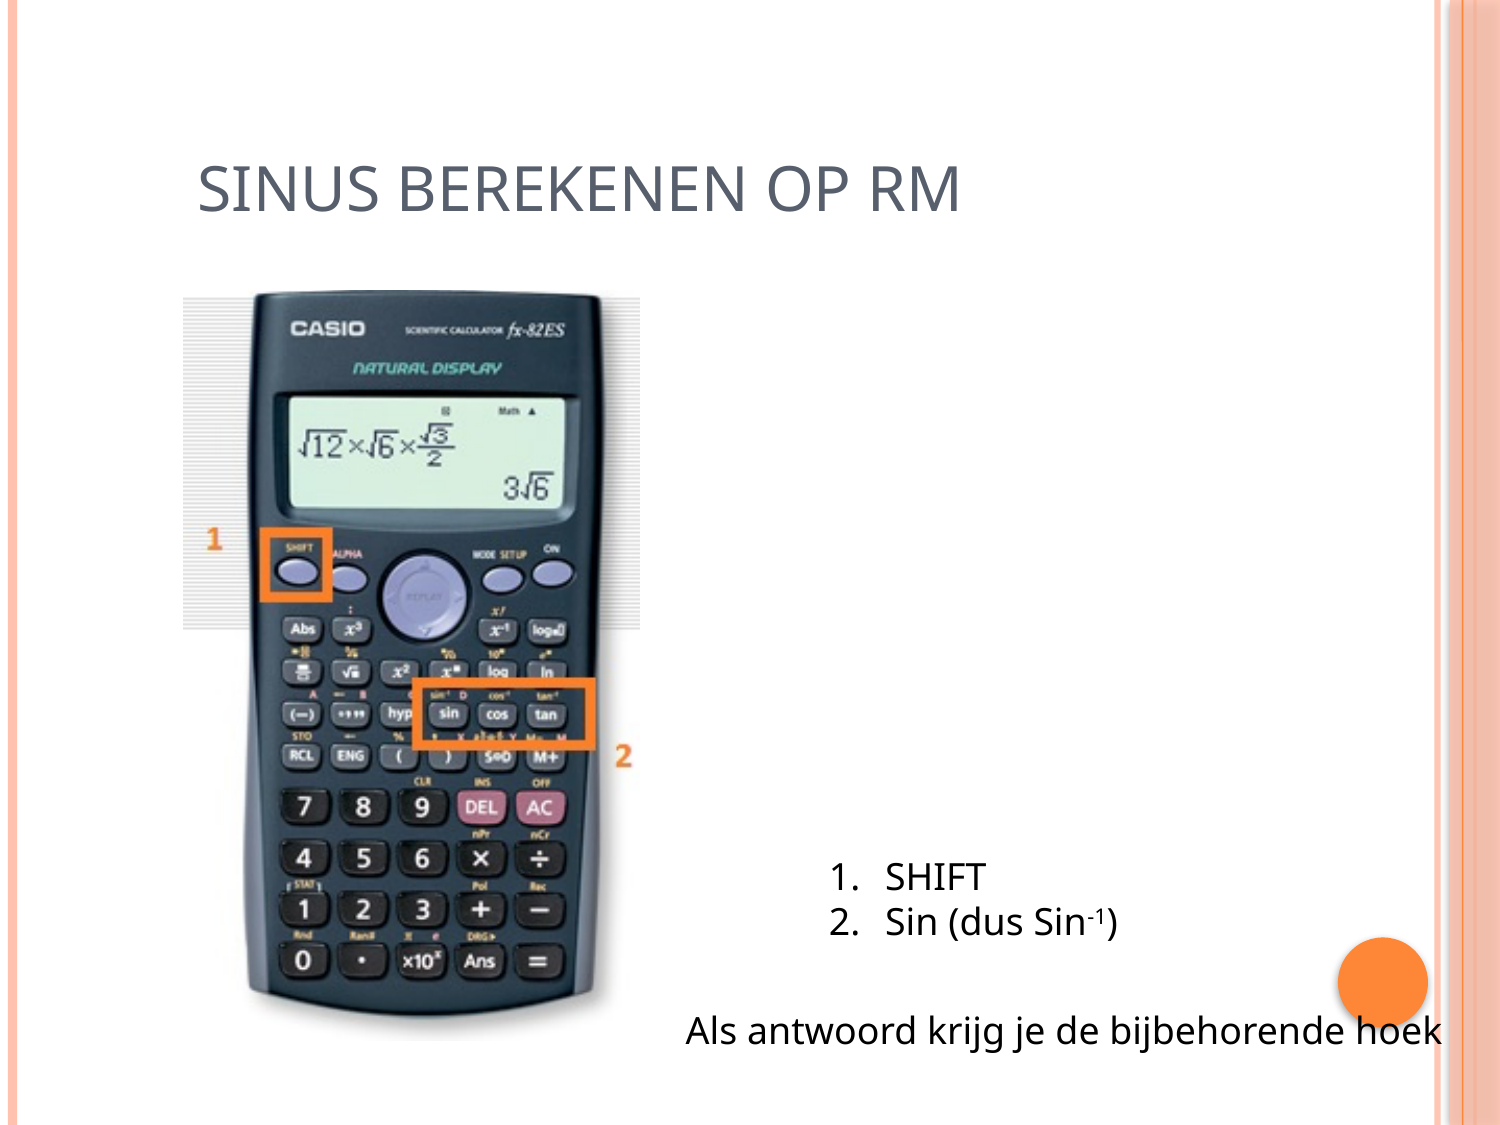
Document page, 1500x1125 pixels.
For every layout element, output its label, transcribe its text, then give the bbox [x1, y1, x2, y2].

picture [182, 290, 640, 1042]
text_box Als antwoord krijg je de bijbehorende hoek [670, 999, 1459, 1060]
text_box SHIFT Sin (dus Sin-1) [814, 845, 1133, 951]
title Sinus berekenen op RM [183, 90, 1463, 232]
